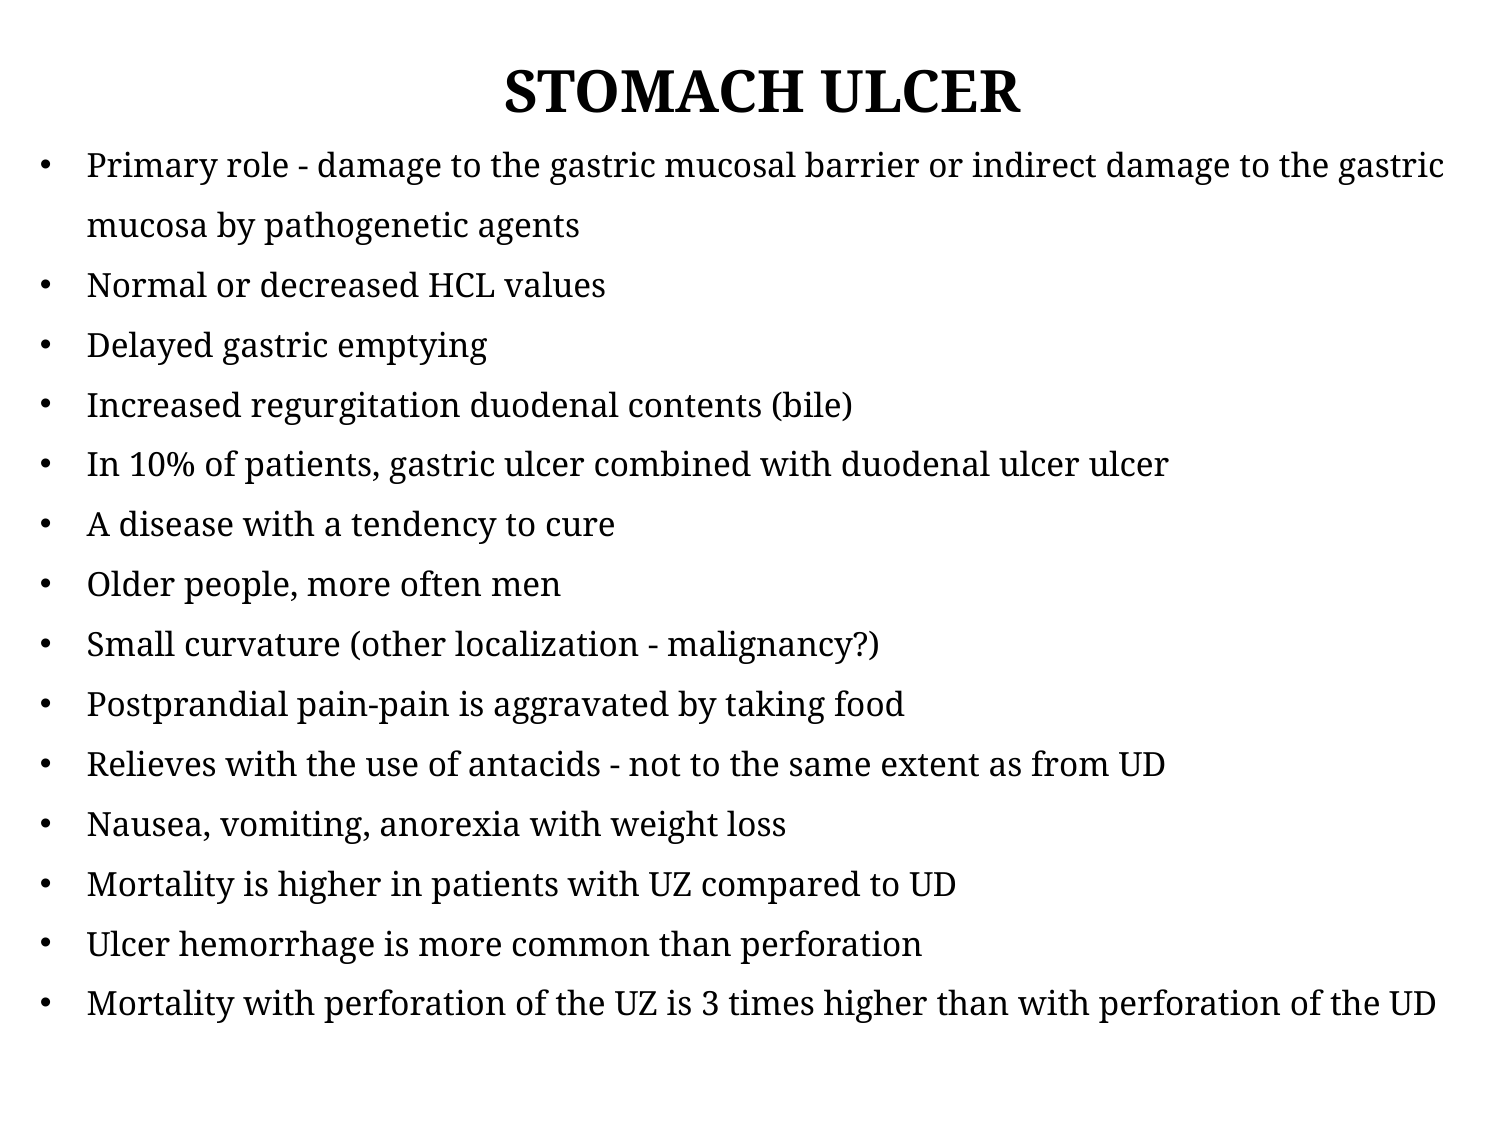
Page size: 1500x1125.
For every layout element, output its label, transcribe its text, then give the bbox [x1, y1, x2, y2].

text_box STOMACH ULCER Primary role - damage to the gastric mucosal barrier or indirect damage to the gastric mucosa by pathogenetic agents Normal or decreased HCL values Delayed gastric emptying Increased regurgitation duodenal contents (bile) In 10% of patients, gastric ulcer combined with duodenal ulcer ulcer A disease with a tendency to cure Older people, more often men Small curvature (other localization - malignancy?) Postprandial pain-pain is aggravated by taking food Relieves with the use of antacids - not to the same extent as from UD Nausea, vomiting, anorexia with weight loss Mortality is higher in patients with UZ compared to UD Ulcer hemorrhage is more common than perforation Mortality with perforation of the UZ is 3 times higher than with perforation of the UD [24, 11, 1500, 1090]
